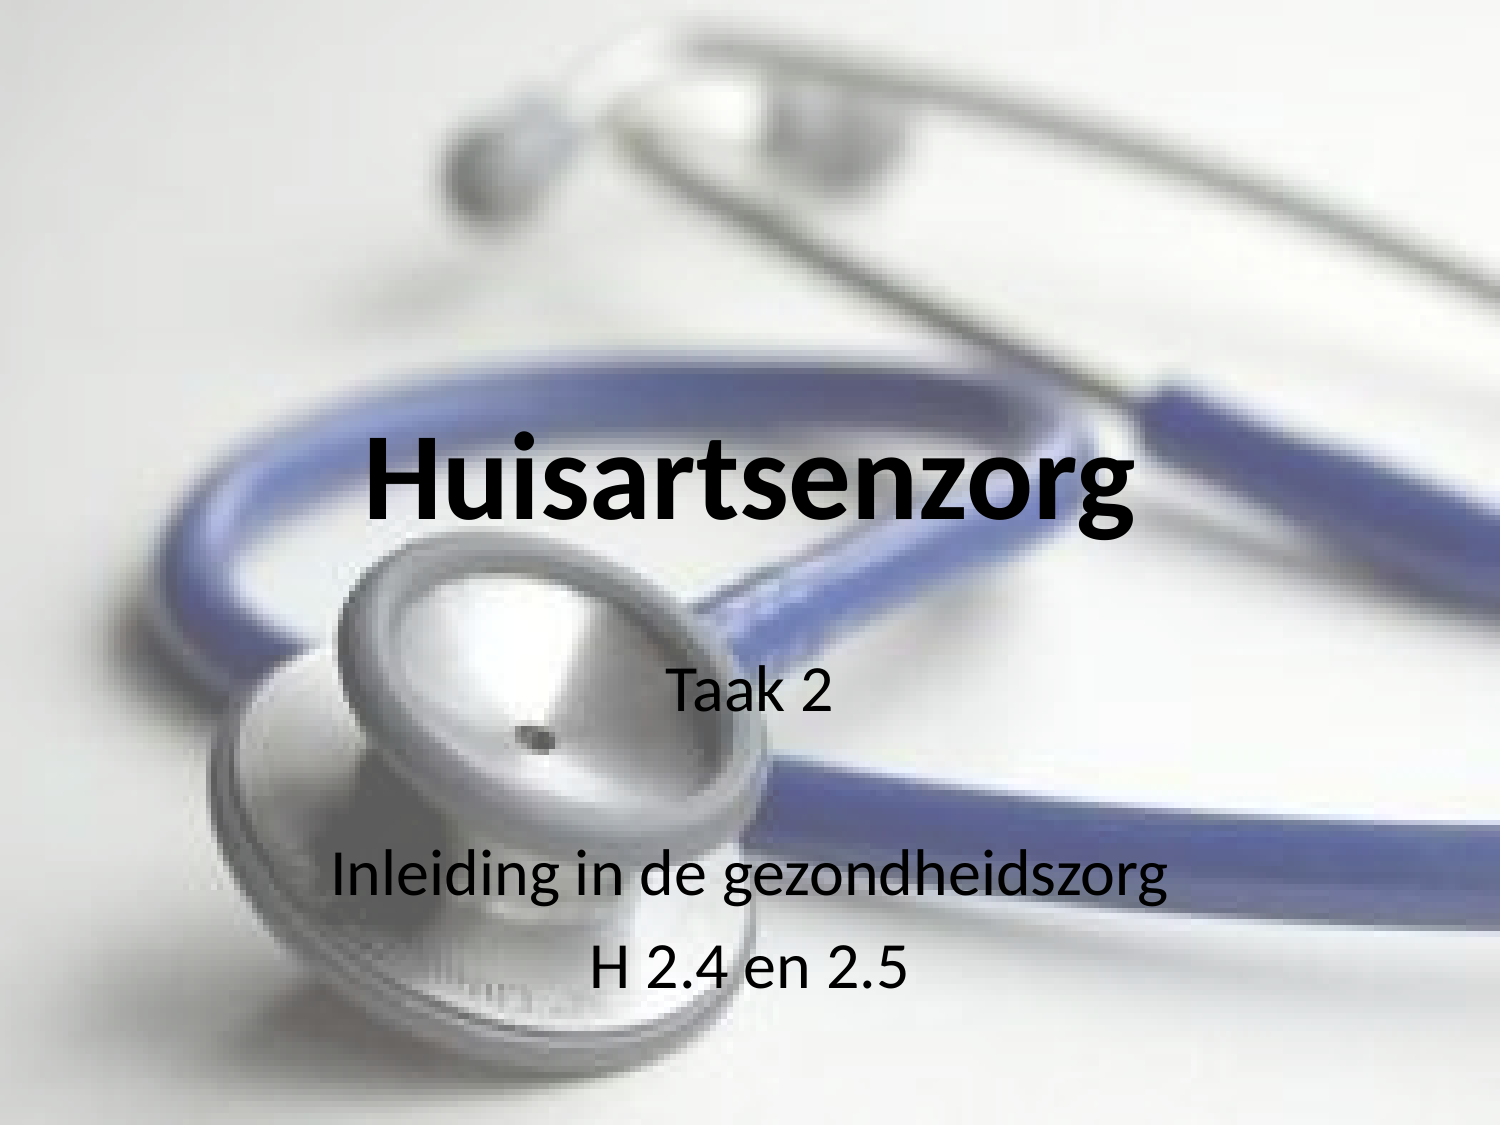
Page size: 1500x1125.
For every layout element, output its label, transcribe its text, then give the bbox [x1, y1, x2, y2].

subtitle Taak 2 Inleiding in de gezondheidszorg H 2.4 en 2.5 [225, 637, 1275, 1012]
title Huisartsenzorg [112, 349, 1388, 591]
